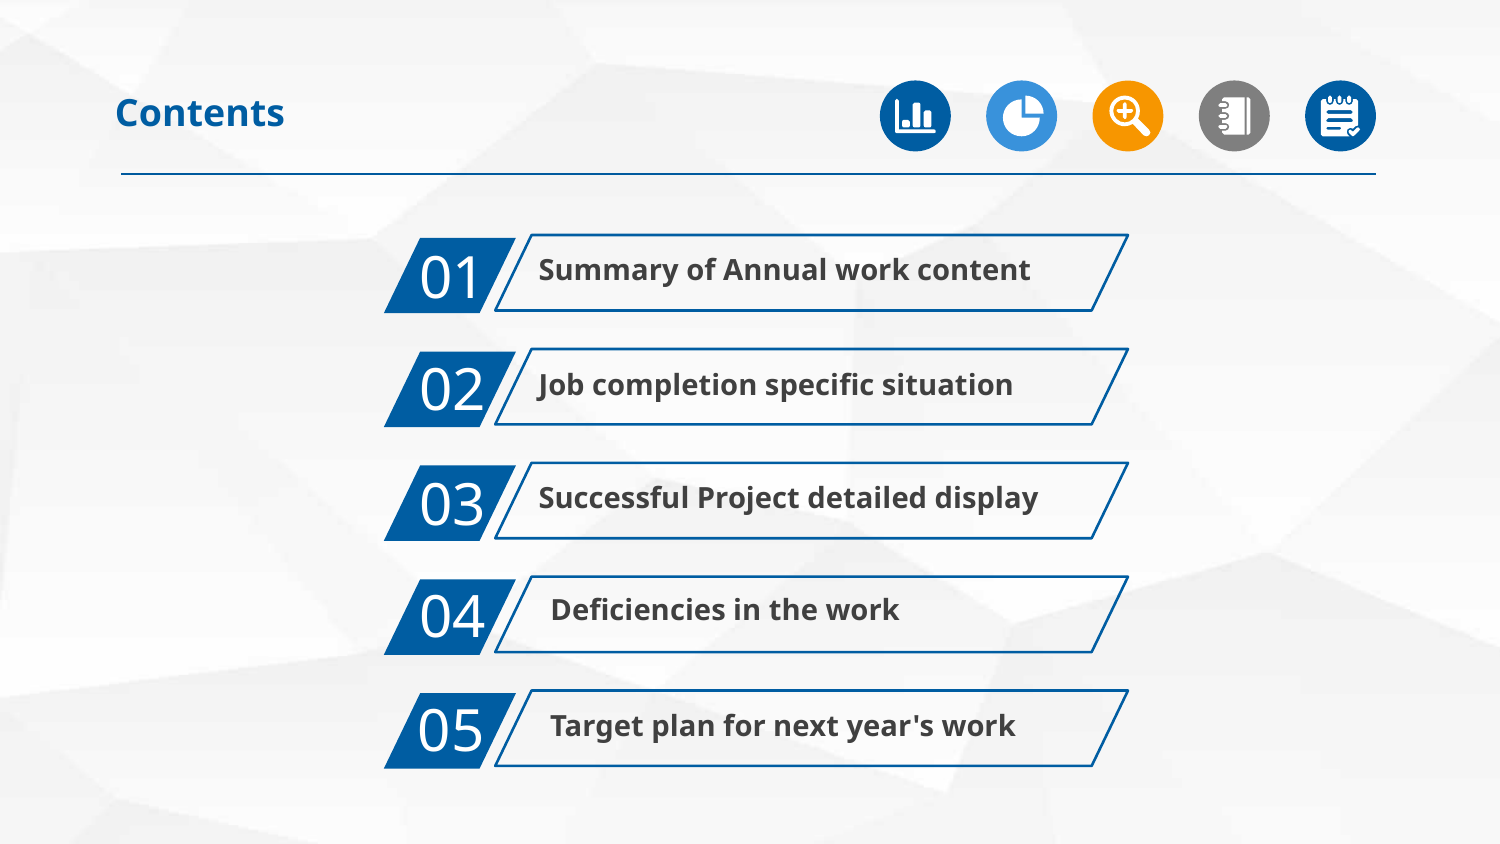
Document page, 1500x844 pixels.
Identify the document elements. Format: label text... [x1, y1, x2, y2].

picture [0, 0, 1500, 844]
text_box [494, 576, 1129, 653]
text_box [383, 571, 531, 656]
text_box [383, 459, 531, 542]
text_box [1092, 80, 1164, 152]
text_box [494, 234, 1154, 311]
text_box Contents [100, 70, 471, 152]
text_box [1304, 80, 1377, 152]
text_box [494, 462, 1129, 539]
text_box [879, 80, 952, 152]
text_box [494, 348, 1129, 425]
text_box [383, 232, 531, 314]
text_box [985, 80, 1058, 152]
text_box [383, 685, 530, 769]
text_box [1198, 80, 1271, 152]
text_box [383, 344, 531, 428]
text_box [494, 690, 1129, 767]
